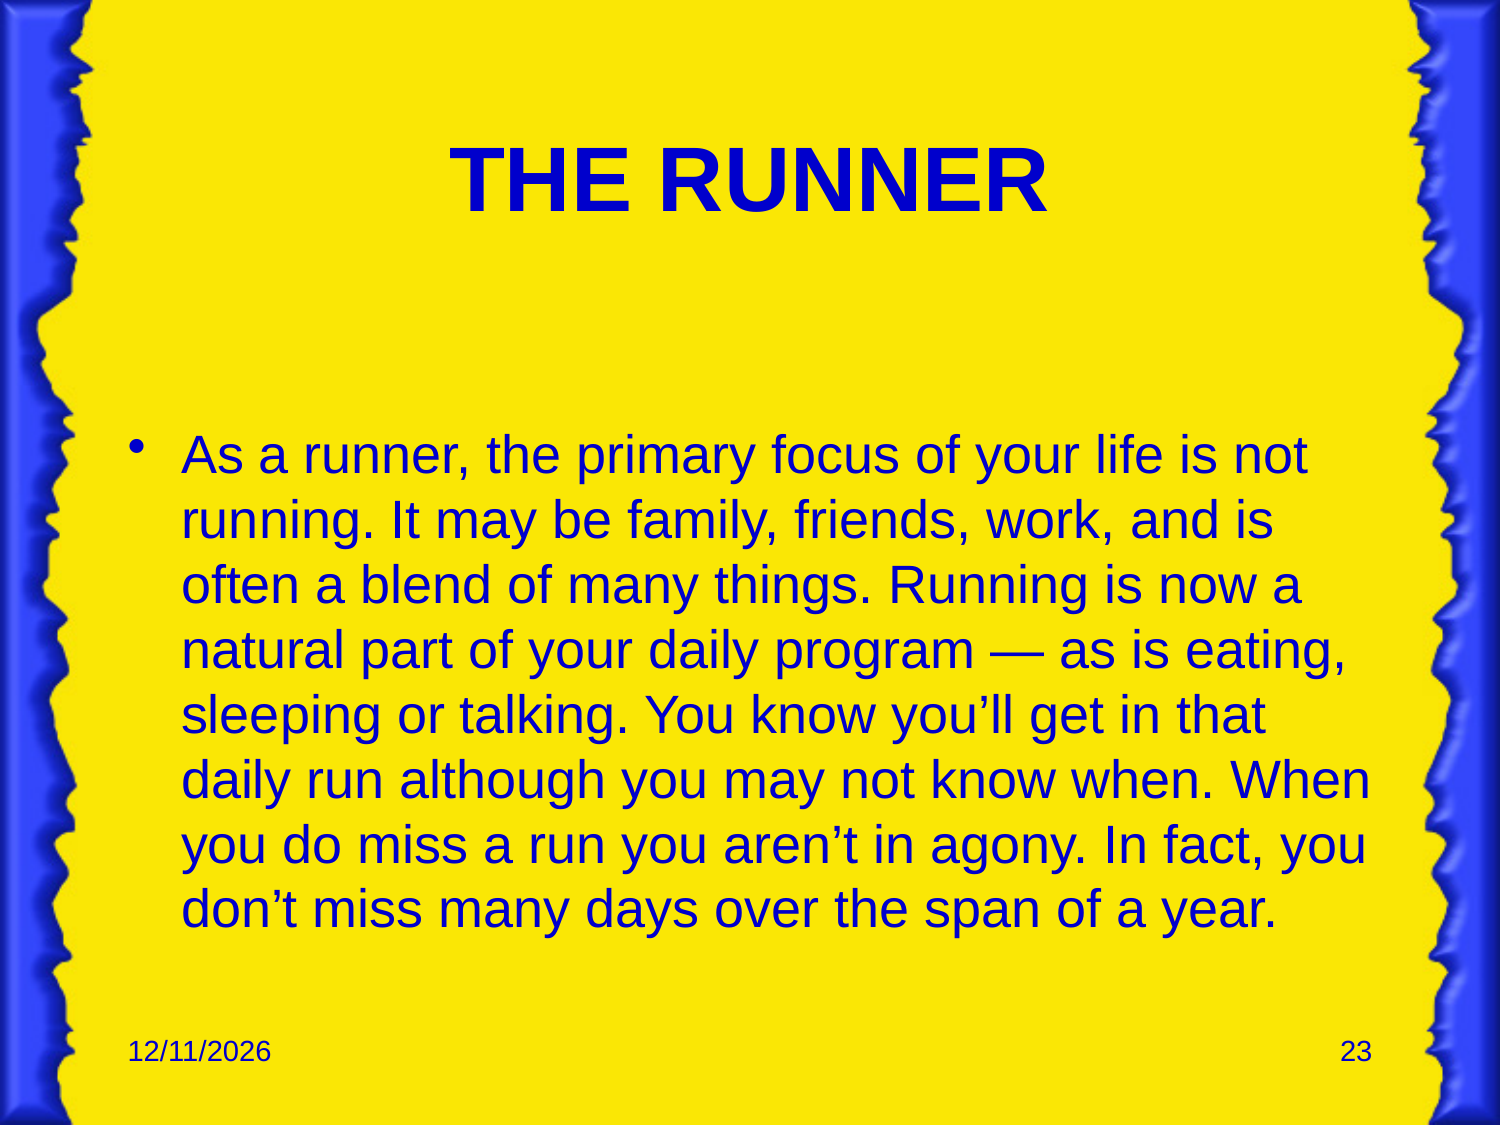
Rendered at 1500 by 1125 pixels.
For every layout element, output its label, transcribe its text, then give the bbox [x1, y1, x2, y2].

slide_number 23 [1074, 1024, 1388, 1101]
list As a runner, the primary focus of your life is not running. It may be family, friends, work, and is often a blend of many things. Running is now a natural part of your daily program — as is eating, sleeping or talking. You know you’ll get in that daily run although you may not know when. When you do miss a run you aren’t in agony. In fact, you don’t miss many days over the span of a year. [112, 412, 1388, 1001]
title THE RUNNER [112, 87, 1388, 263]
picture [0, 0, 1500, 1125]
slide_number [112, 1024, 426, 1101]
